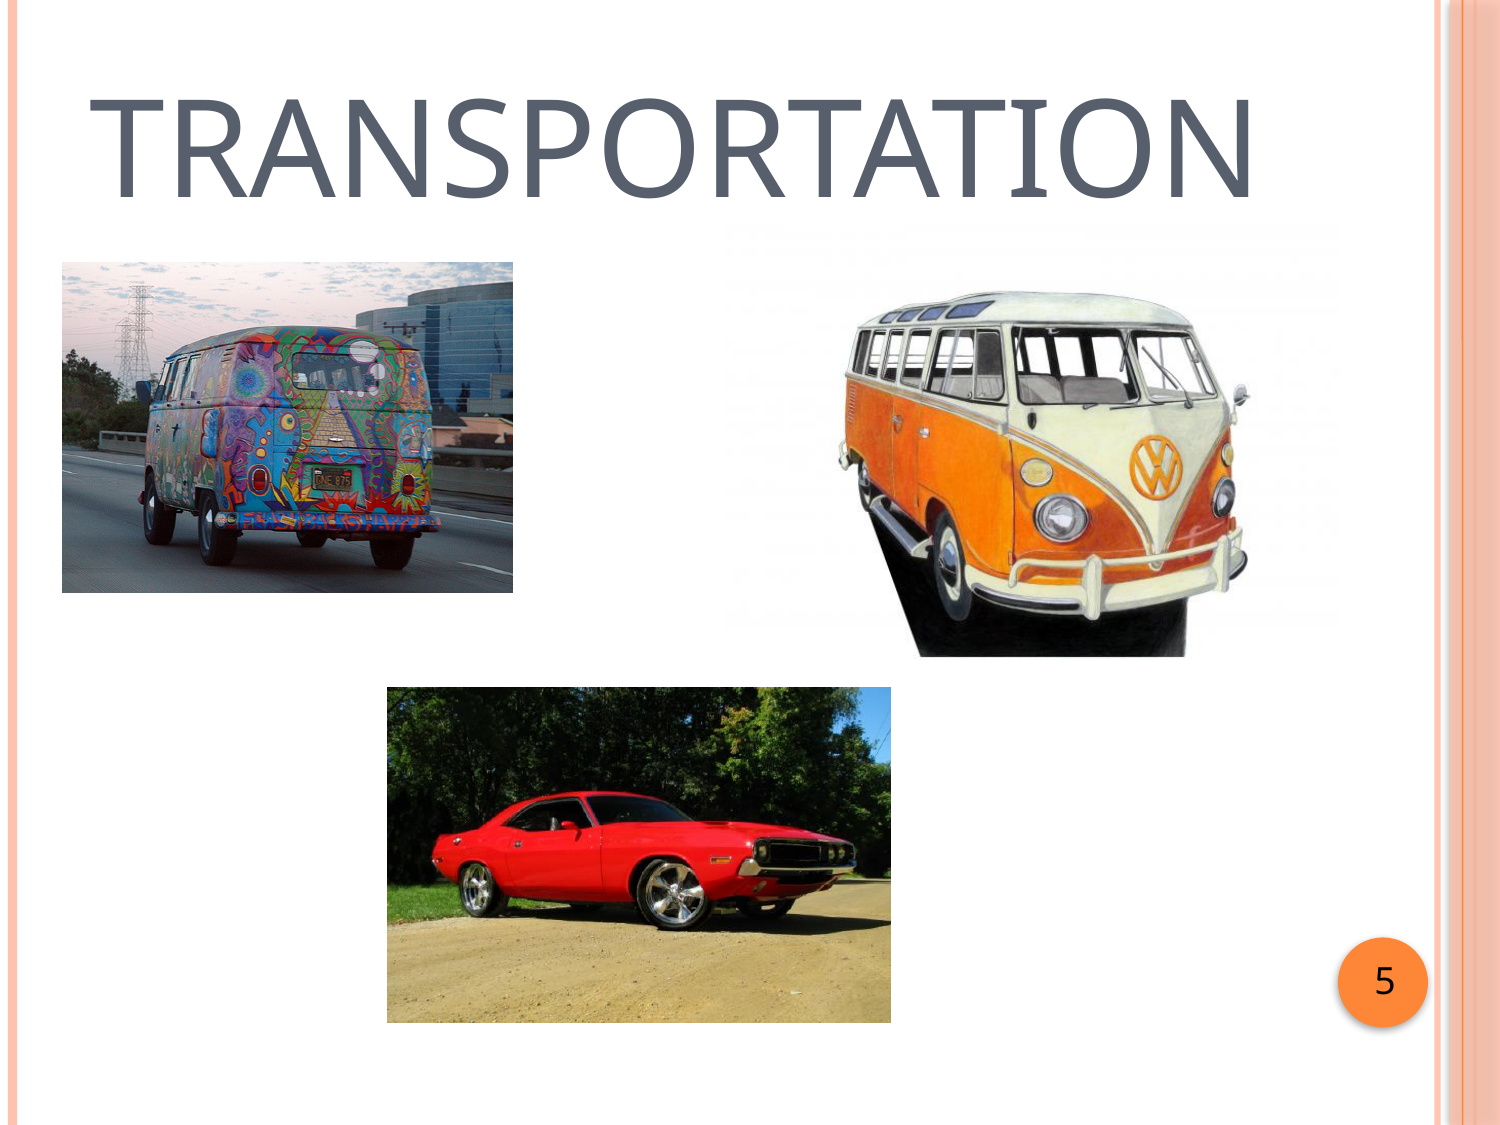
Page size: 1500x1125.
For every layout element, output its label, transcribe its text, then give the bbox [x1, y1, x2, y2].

picture [61, 261, 513, 594]
picture [724, 224, 1341, 660]
title Transportation [75, 45, 1288, 233]
text_box 5 [1349, 949, 1413, 1010]
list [386, 686, 892, 1024]
